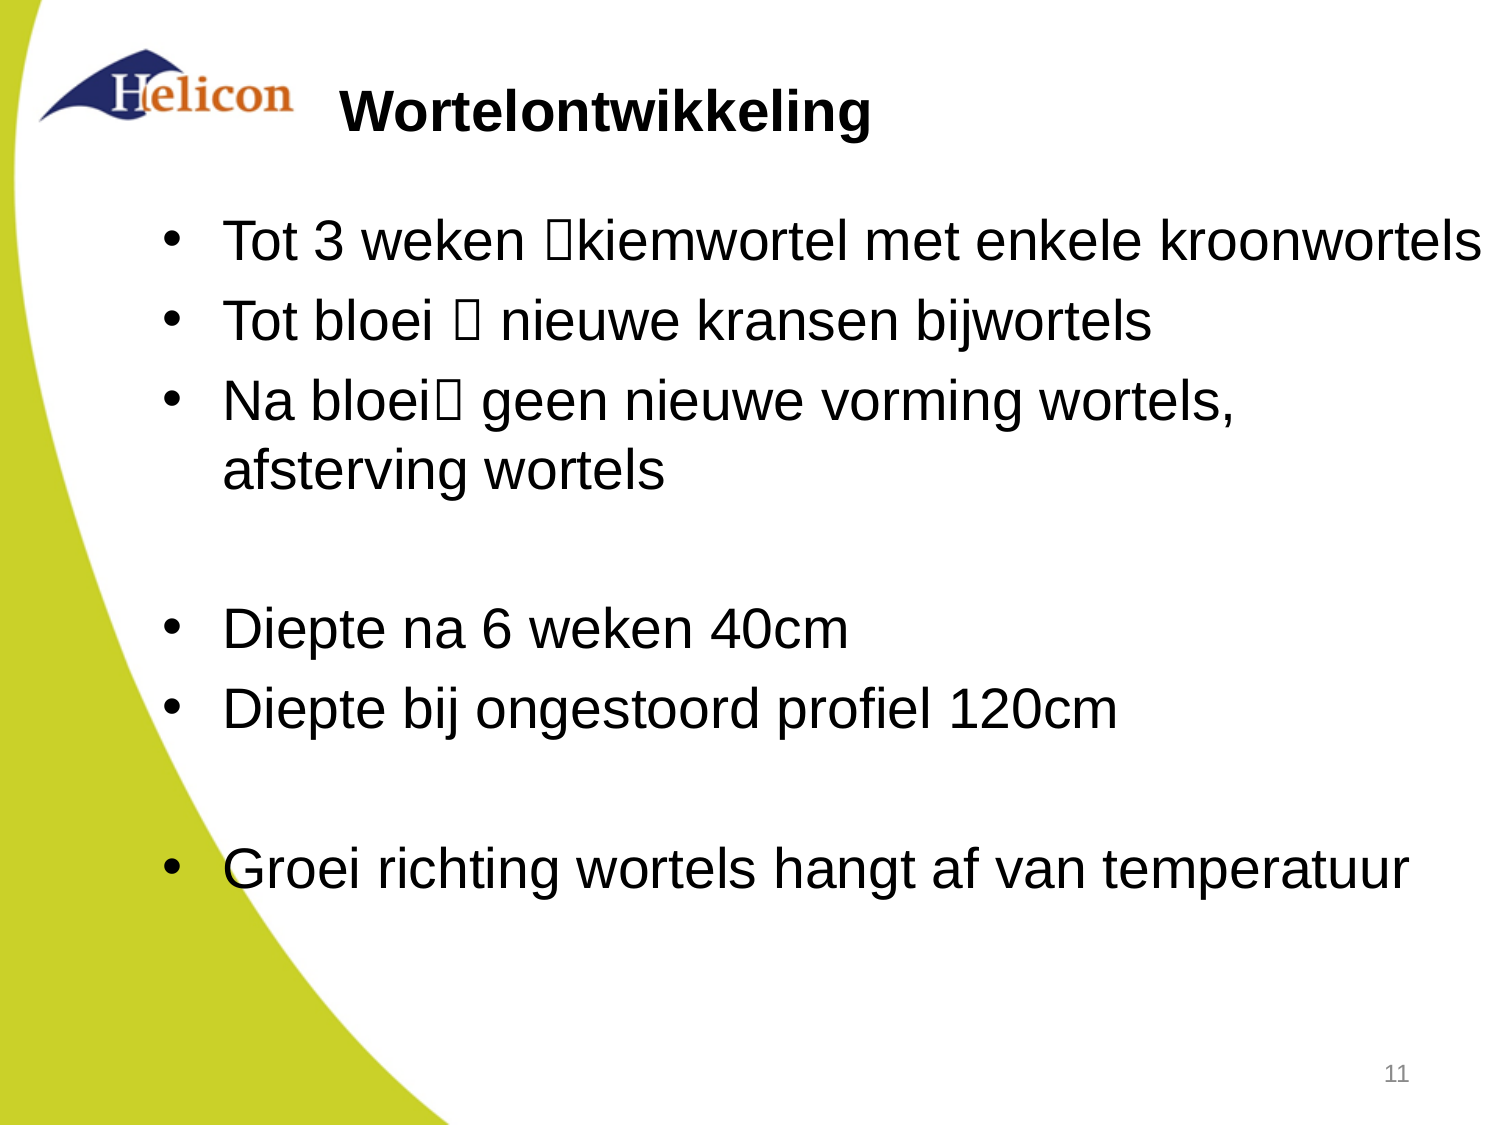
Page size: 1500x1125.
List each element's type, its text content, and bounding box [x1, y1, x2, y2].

list Tot 3 weken kiemwortel met enkele kroonwortels Tot bloei  nieuwe kransen bijwortels Na bloei geen nieuwe vorming wortels, afsterving wortels Diepte na 6 weken 40cm Diepte bij ongestoord profiel 120cm Groei richting wortels hangt af van temperatuur [147, 196, 1500, 1005]
picture [0, 0, 1500, 1125]
slide_number 11 [1074, 1042, 1425, 1103]
title Wortelontwikkeling [324, 54, 1415, 161]
